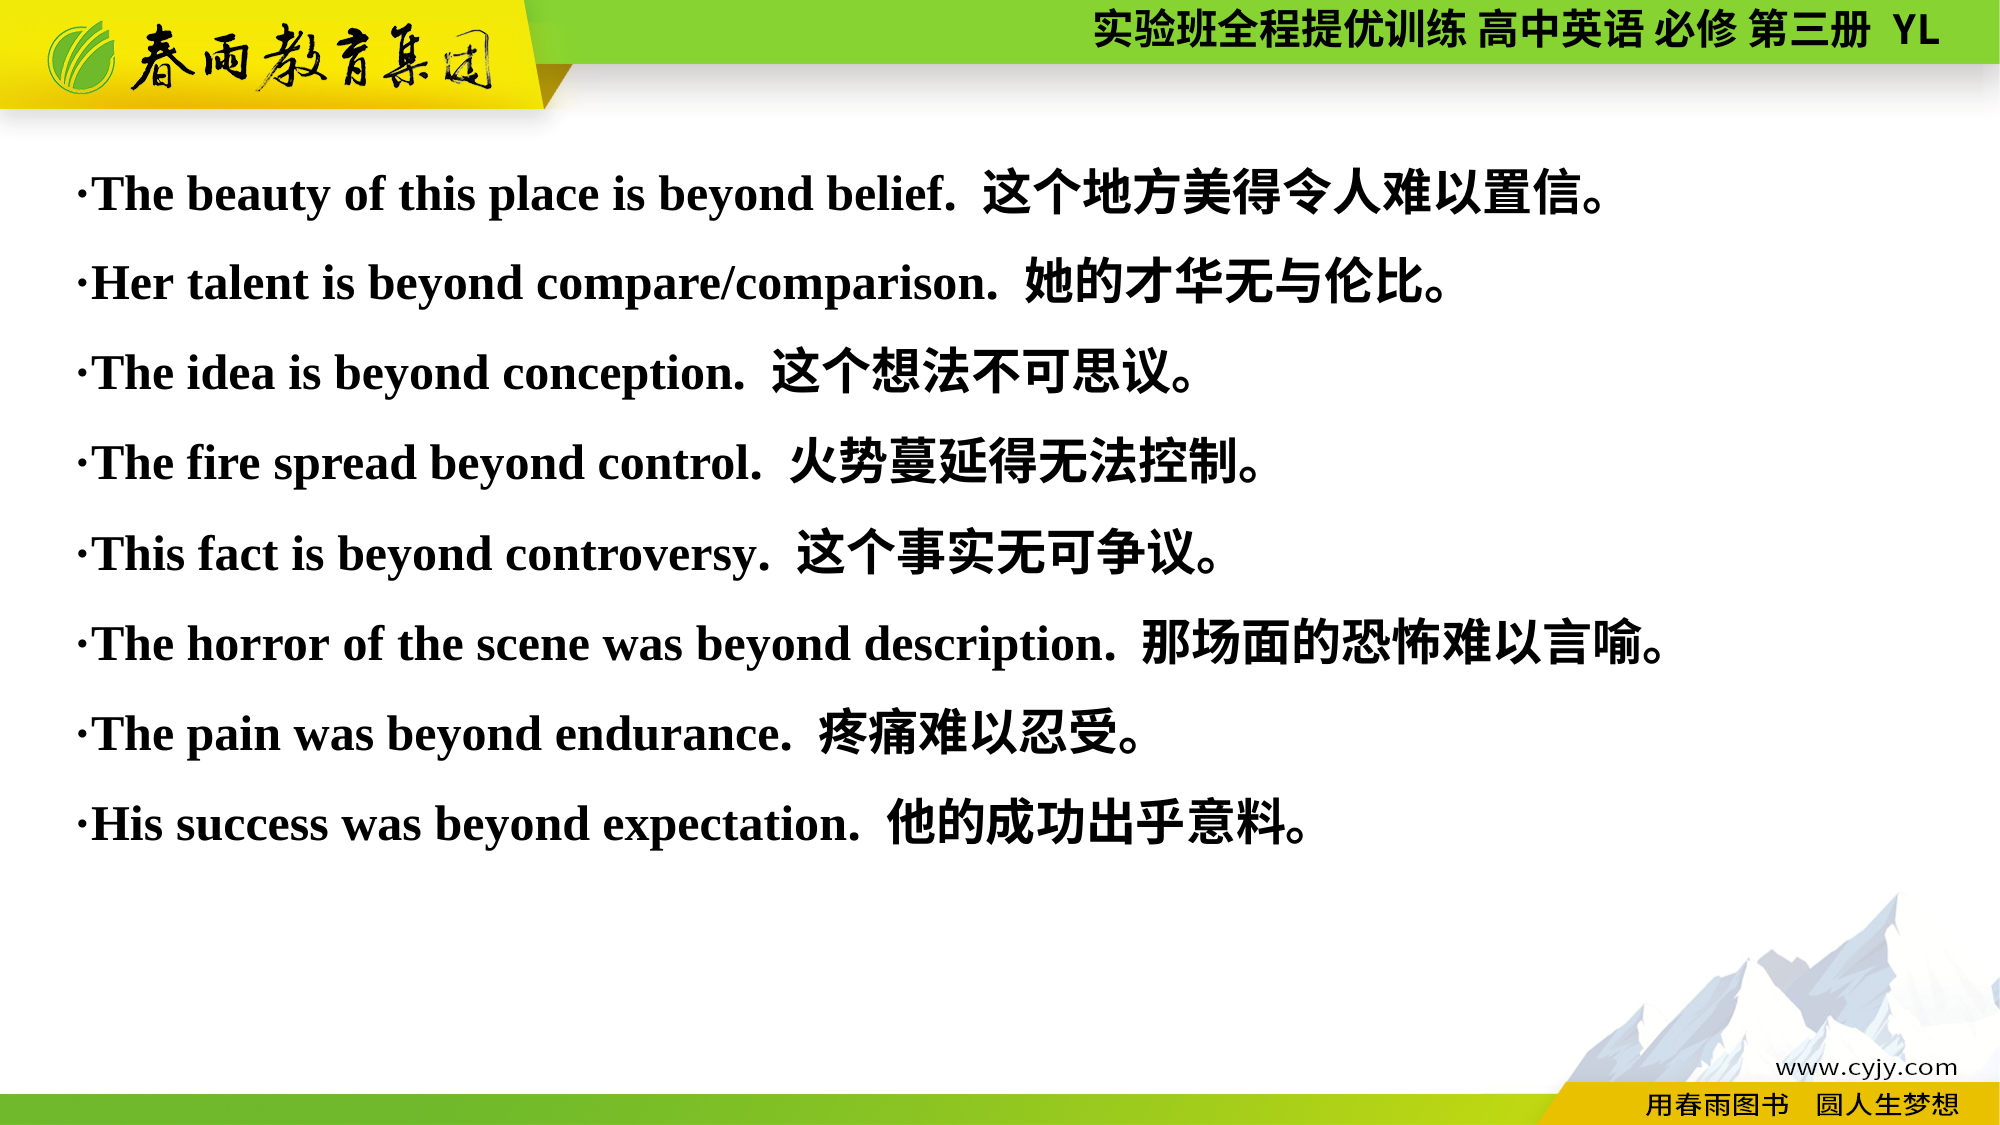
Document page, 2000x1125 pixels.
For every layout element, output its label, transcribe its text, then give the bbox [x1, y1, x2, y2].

list ·The beauty of this place is beyond belief. 这个地方美得令人难以置信。 ·Her talent is beyond compare/comparison. 她的才华无与伦比。 ·The idea is beyond conception. 这个想法不可思议。 ·The fire spread beyond control. 火势蔓延得无法控制。 ·This fact is beyond controversy. 这个事实无可争议。 ·The horror of the scene was beyond description. 那场面的恐怖难以言喻。 ·The pain was beyond endurance. 疼痛难以忍受。 ·His success was beyond expectation. 他的成功出乎意料。 [59, 122, 1944, 854]
picture [0, 0, 2000, 1125]
